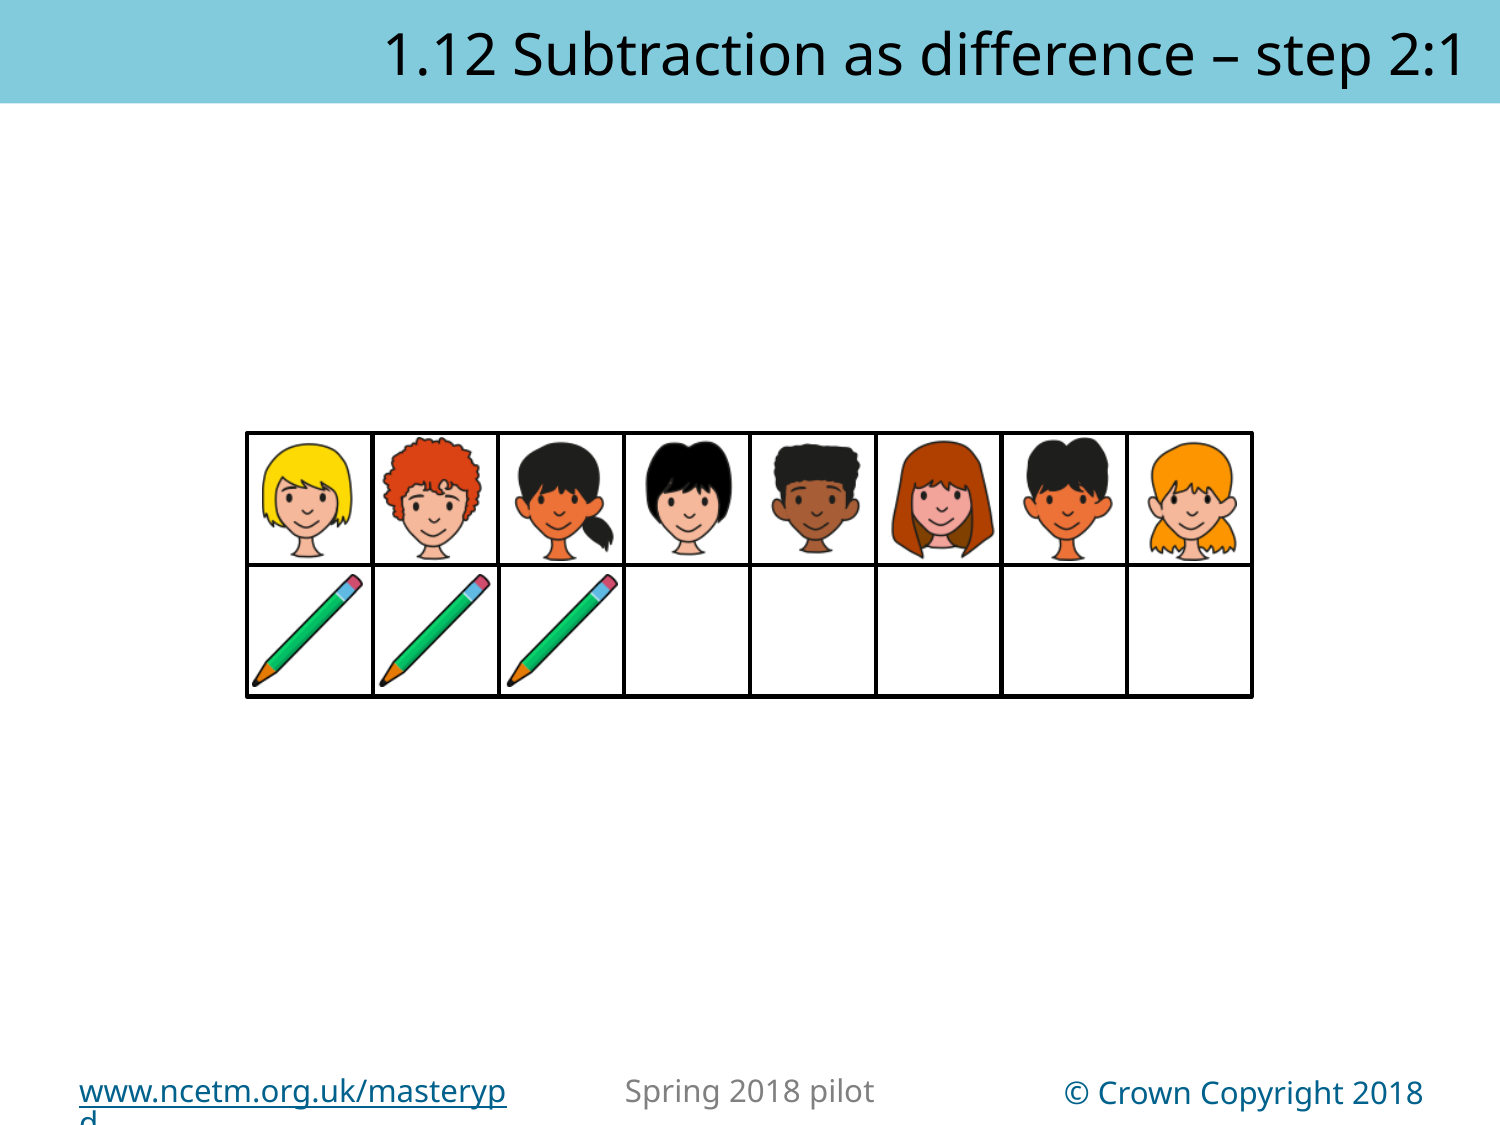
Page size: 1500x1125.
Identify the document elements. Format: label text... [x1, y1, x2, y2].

text_box [507, 573, 623, 697]
text_box [1130, 433, 1252, 564]
picture [252, 574, 618, 687]
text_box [749, 569, 1128, 699]
text_box [1132, 564, 1252, 697]
text_box [623, 573, 744, 697]
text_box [372, 569, 499, 573]
picture [262, 437, 1237, 561]
text_box [246, 564, 367, 697]
list 1.12 Subtraction as difference – step 2:1 [0, 0, 1500, 104]
text_box [247, 433, 370, 564]
